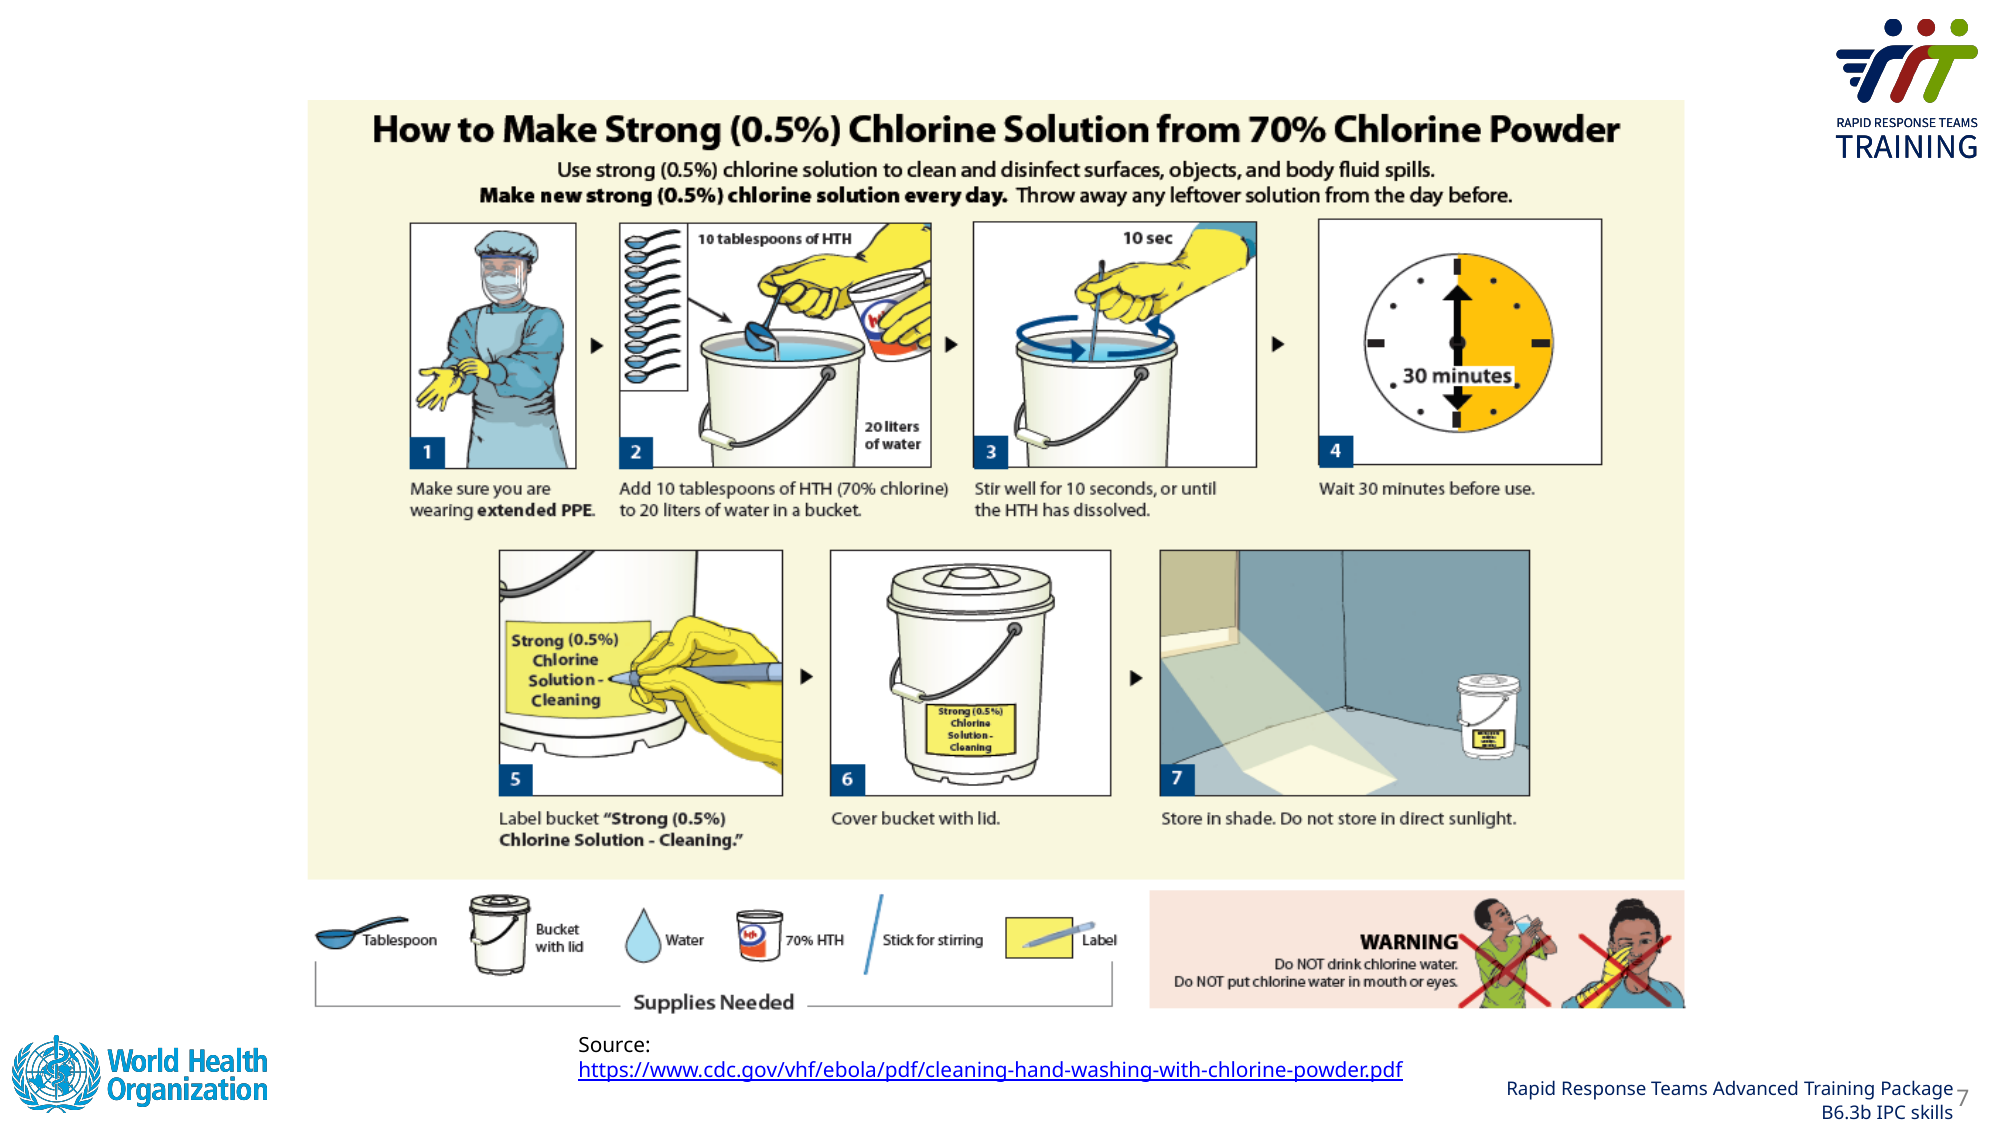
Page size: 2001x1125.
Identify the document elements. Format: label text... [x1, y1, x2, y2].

picture [22, 1062, 26, 1077]
picture [12, 1083, 48, 1113]
picture [24, 1054, 36, 1087]
picture [300, 100, 1700, 1025]
picture [30, 1083, 37, 1091]
picture [40, 1062, 47, 1070]
picture [50, 1108, 62, 1113]
picture [71, 1053, 90, 1091]
picture [12, 1035, 54, 1068]
picture [46, 1056, 54, 1062]
picture [34, 1054, 43, 1078]
text_box Source: https://www.cdc.gov/vhf/ebola/pdf/cleaning-hand-washing-with-chlorine-powder.pdf [570, 1025, 1430, 1093]
picture [1835, 19, 1978, 167]
picture [59, 1035, 267, 1113]
picture [36, 1088, 78, 1105]
